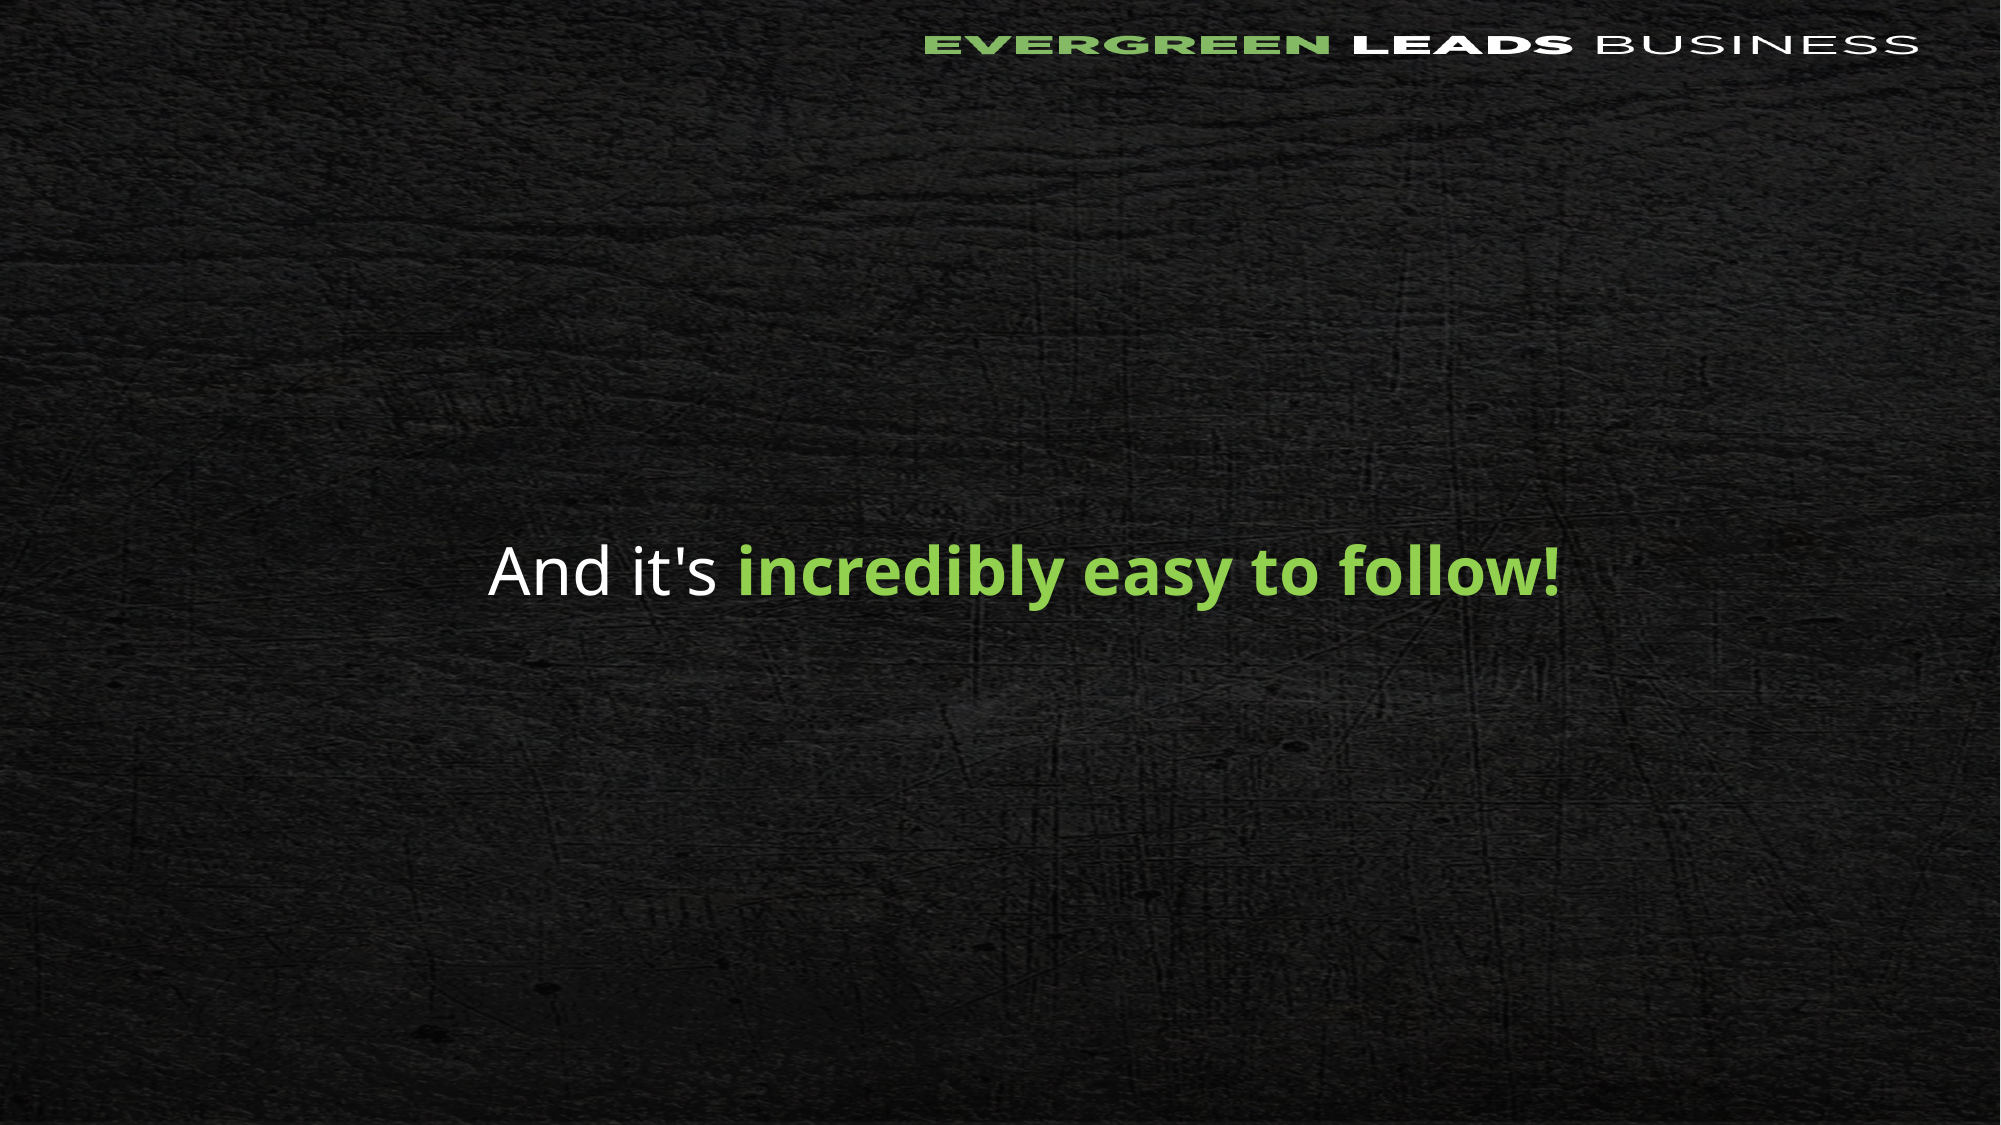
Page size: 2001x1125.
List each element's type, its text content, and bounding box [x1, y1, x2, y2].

picture [0, 0, 2001, 1125]
title And it's incredibly easy to follow! [275, 443, 1776, 618]
